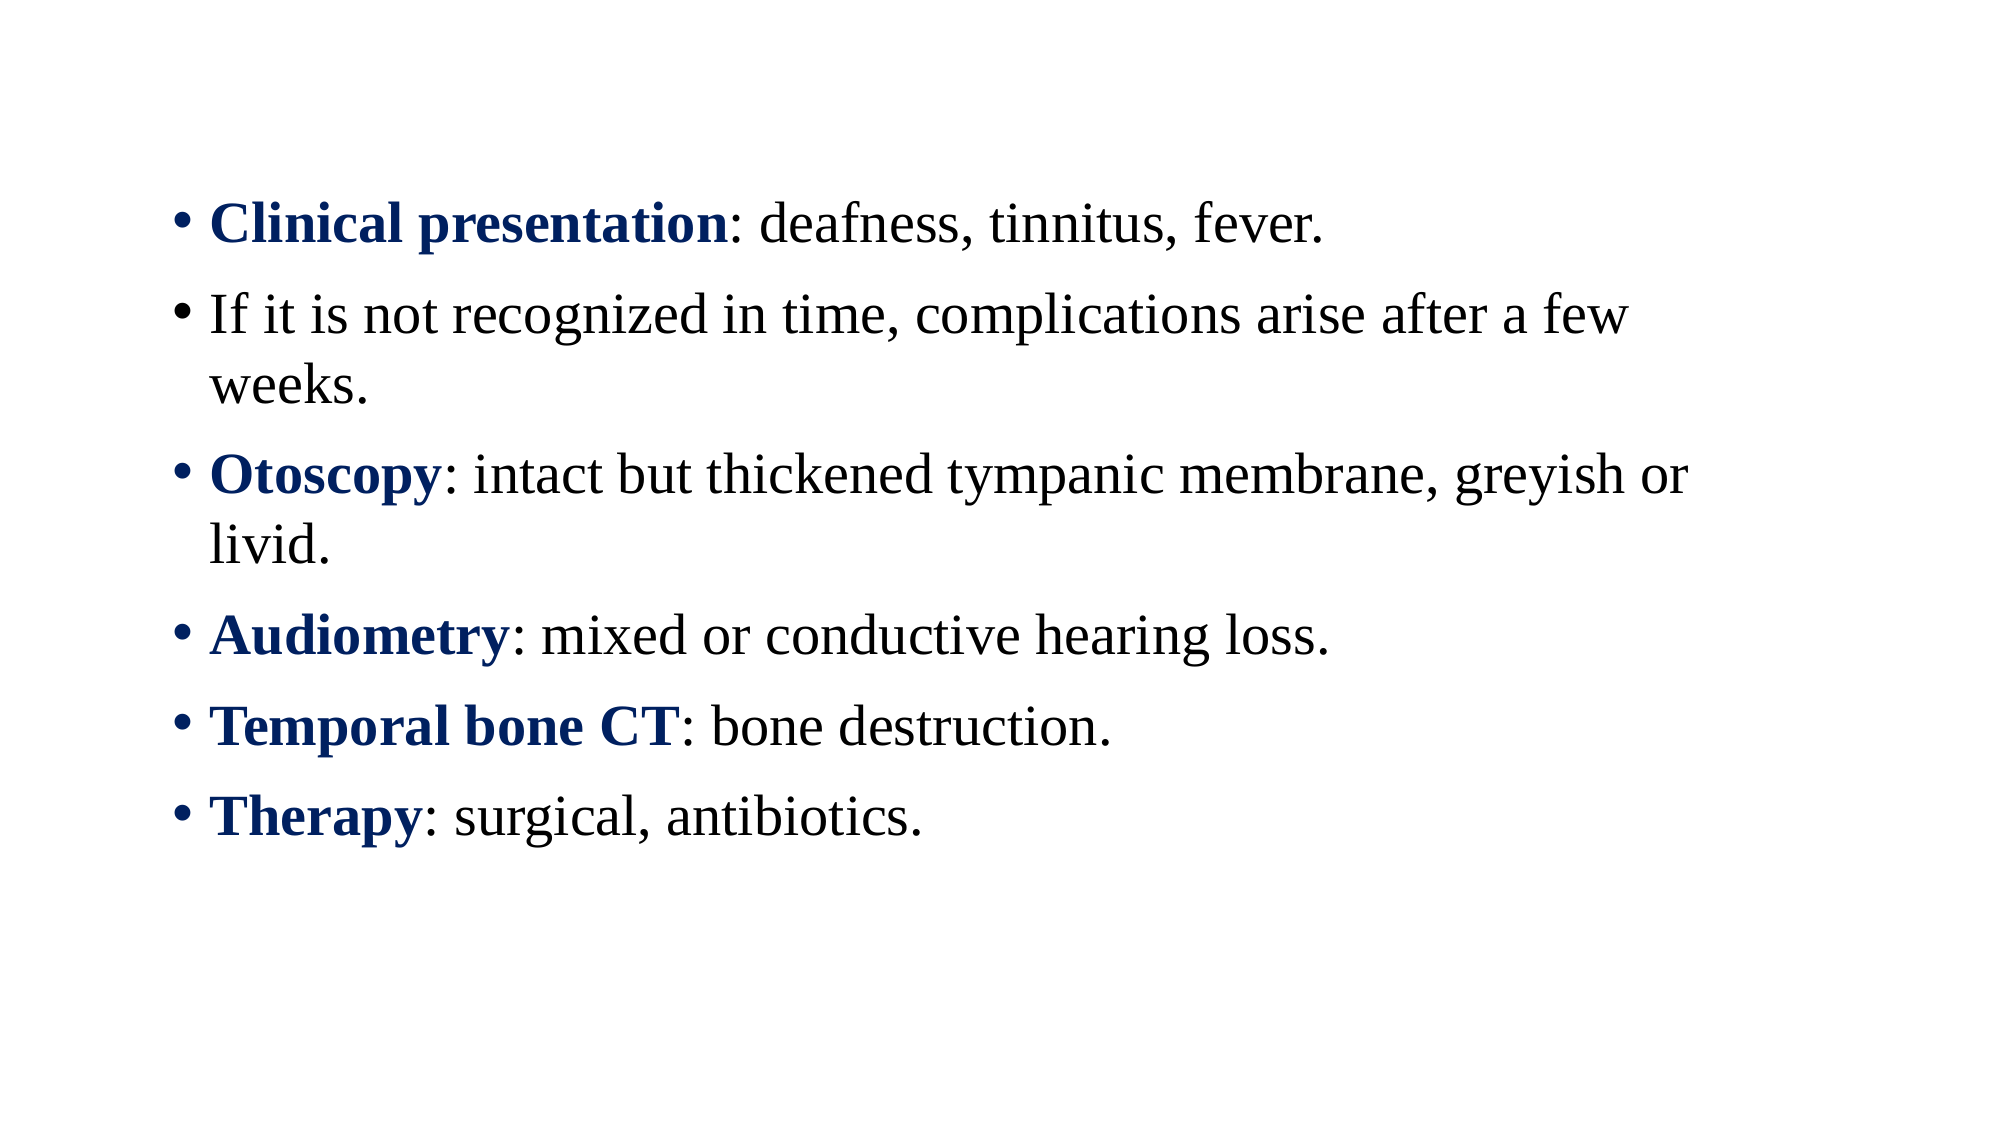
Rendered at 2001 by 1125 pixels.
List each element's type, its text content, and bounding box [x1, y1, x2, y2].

list Clinical presentation: deafness, tinnitus, fever. If it is not recognized in time, complications arise after a few weeks. Otoscopy: intact but thickened tympanic membrane, greyish or livid. Audiometry: mixed or conductive hearing loss. Temporal bone CT: bone destruction. Therapy: surgical, antibiotics. [157, 176, 1774, 949]
